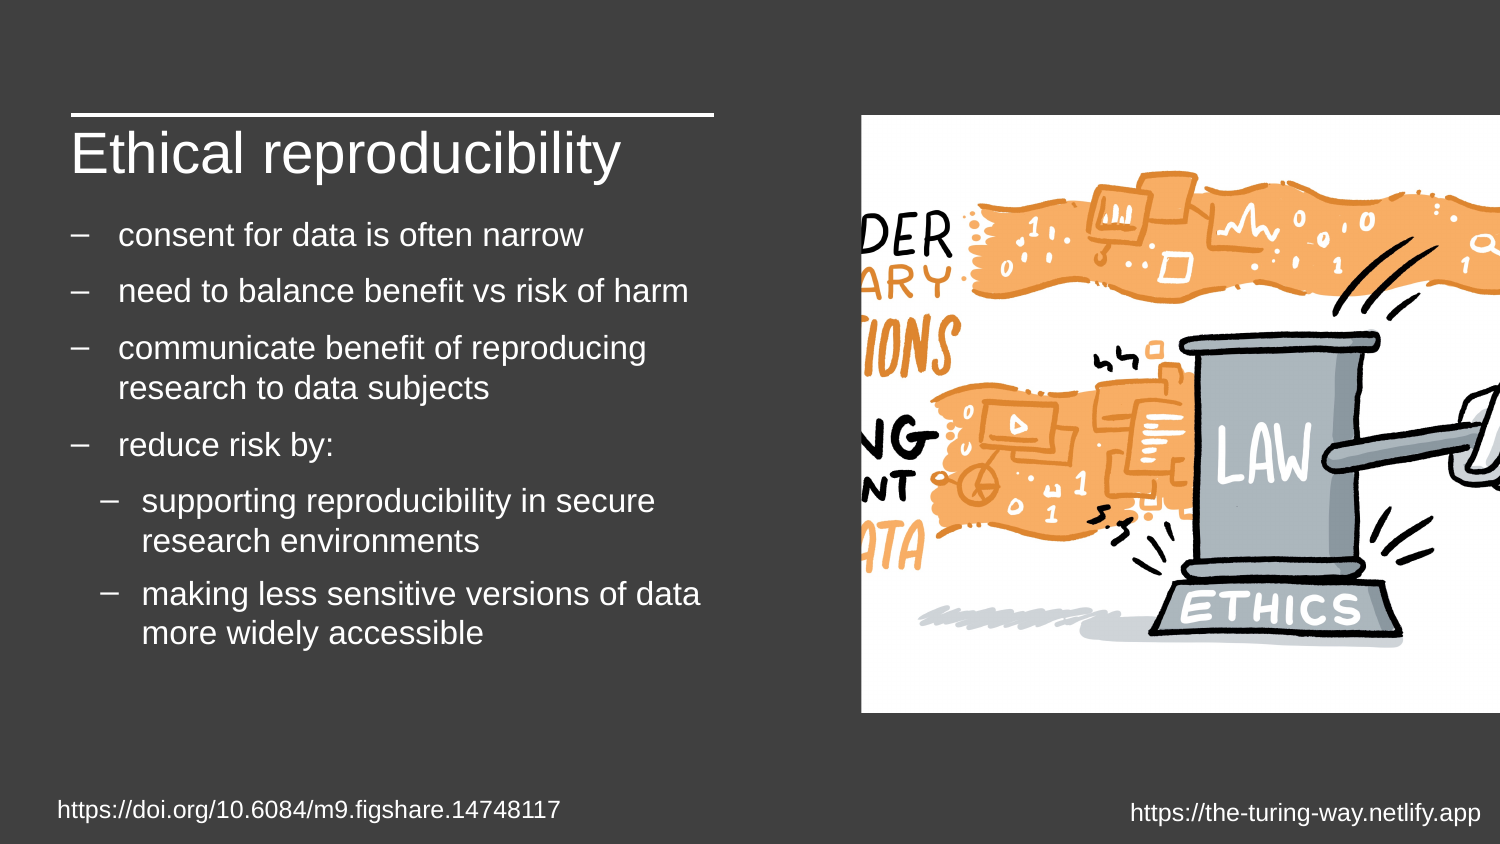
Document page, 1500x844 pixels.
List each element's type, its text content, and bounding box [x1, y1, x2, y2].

text_box https://the-turing-way.netlify.app [0, 765, 1500, 844]
text_box https://doi.org/10.6084/m9.figshare.14748117 [39, 762, 723, 842]
list Ethical reproducibility [70, 115, 714, 205]
list consent for data is often narrow need to balance benefit vs risk of harm communicate benefit of reproducing research to data subjects reduce risk by: supporting reproducibility in secure research environments making less sensitive versions of data more widely accessible [70, 213, 710, 762]
picture [861, 115, 1500, 713]
